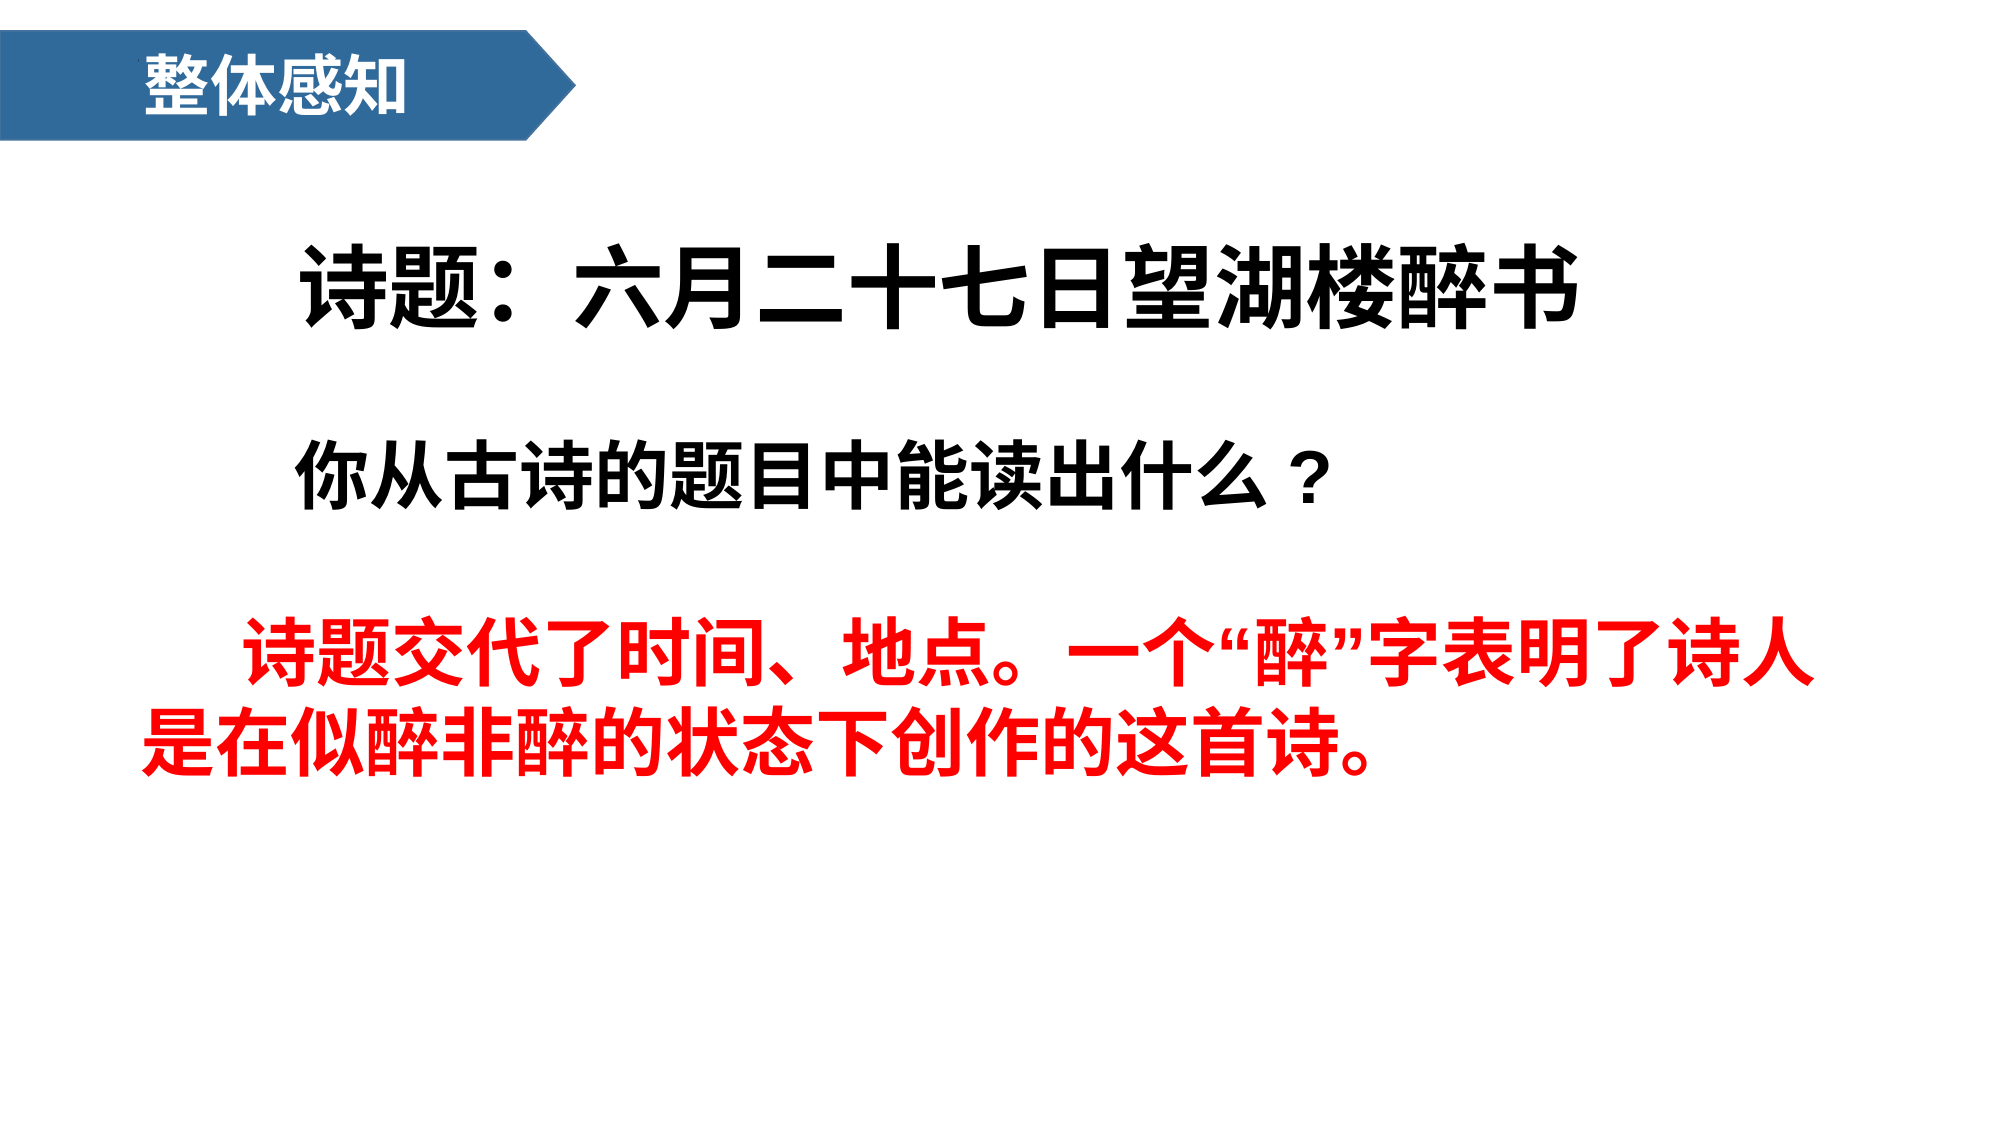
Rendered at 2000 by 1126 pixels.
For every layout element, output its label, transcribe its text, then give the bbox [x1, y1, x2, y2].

text_box 诗题交代了时间、地点。一个“醉”字表明了诗人是在似醉非醉的状态下创作的这首诗。 [125, 597, 1902, 793]
text_box 诗题：六月二十七日望湖楼醉书 [279, 220, 1686, 349]
text_box 整体感知 [125, 42, 540, 125]
text_box 你从古诗的题目中能读出什么? [279, 420, 1402, 526]
